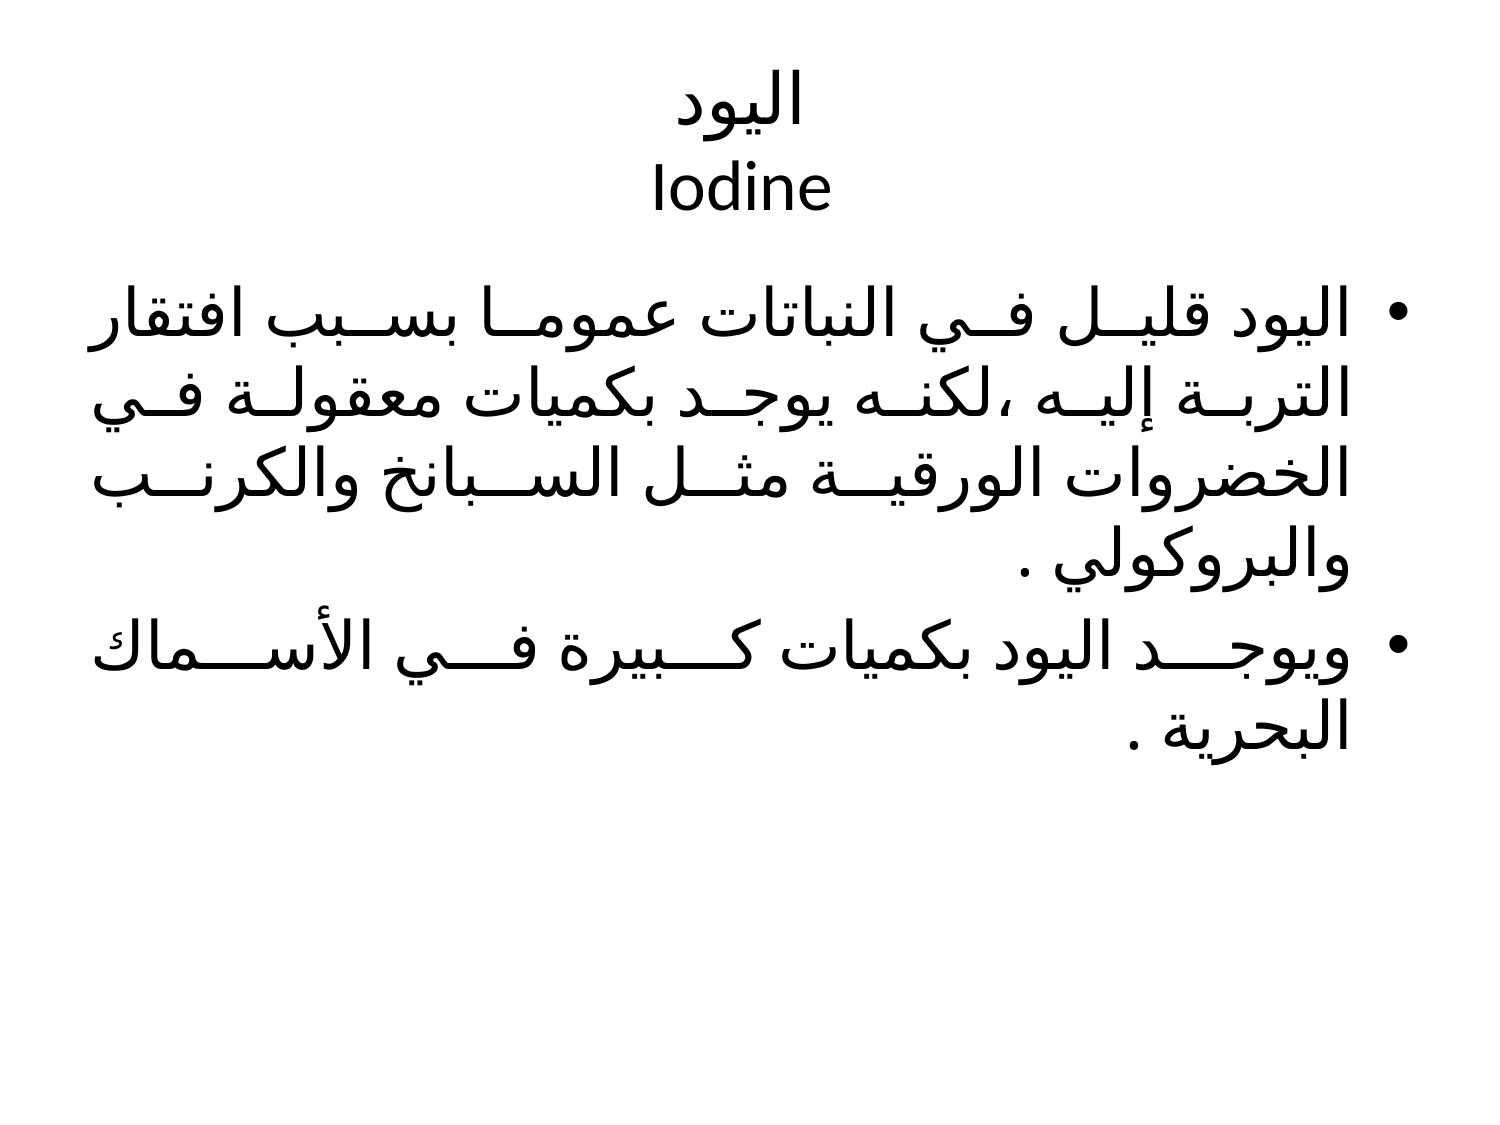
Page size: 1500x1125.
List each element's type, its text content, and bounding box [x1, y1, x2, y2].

title اليود Iodine [75, 45, 1425, 233]
list اليود قليل في النباتات عموما بسبب افتقار التربة إليه ،لكنه يوجد بكميات معقولة في الخضروات الورقية مثل السبانخ والكرنب والبروكولي . ويوجد اليود بكميات كبيرة في الأسماك البحرية . [75, 262, 1425, 1005]
